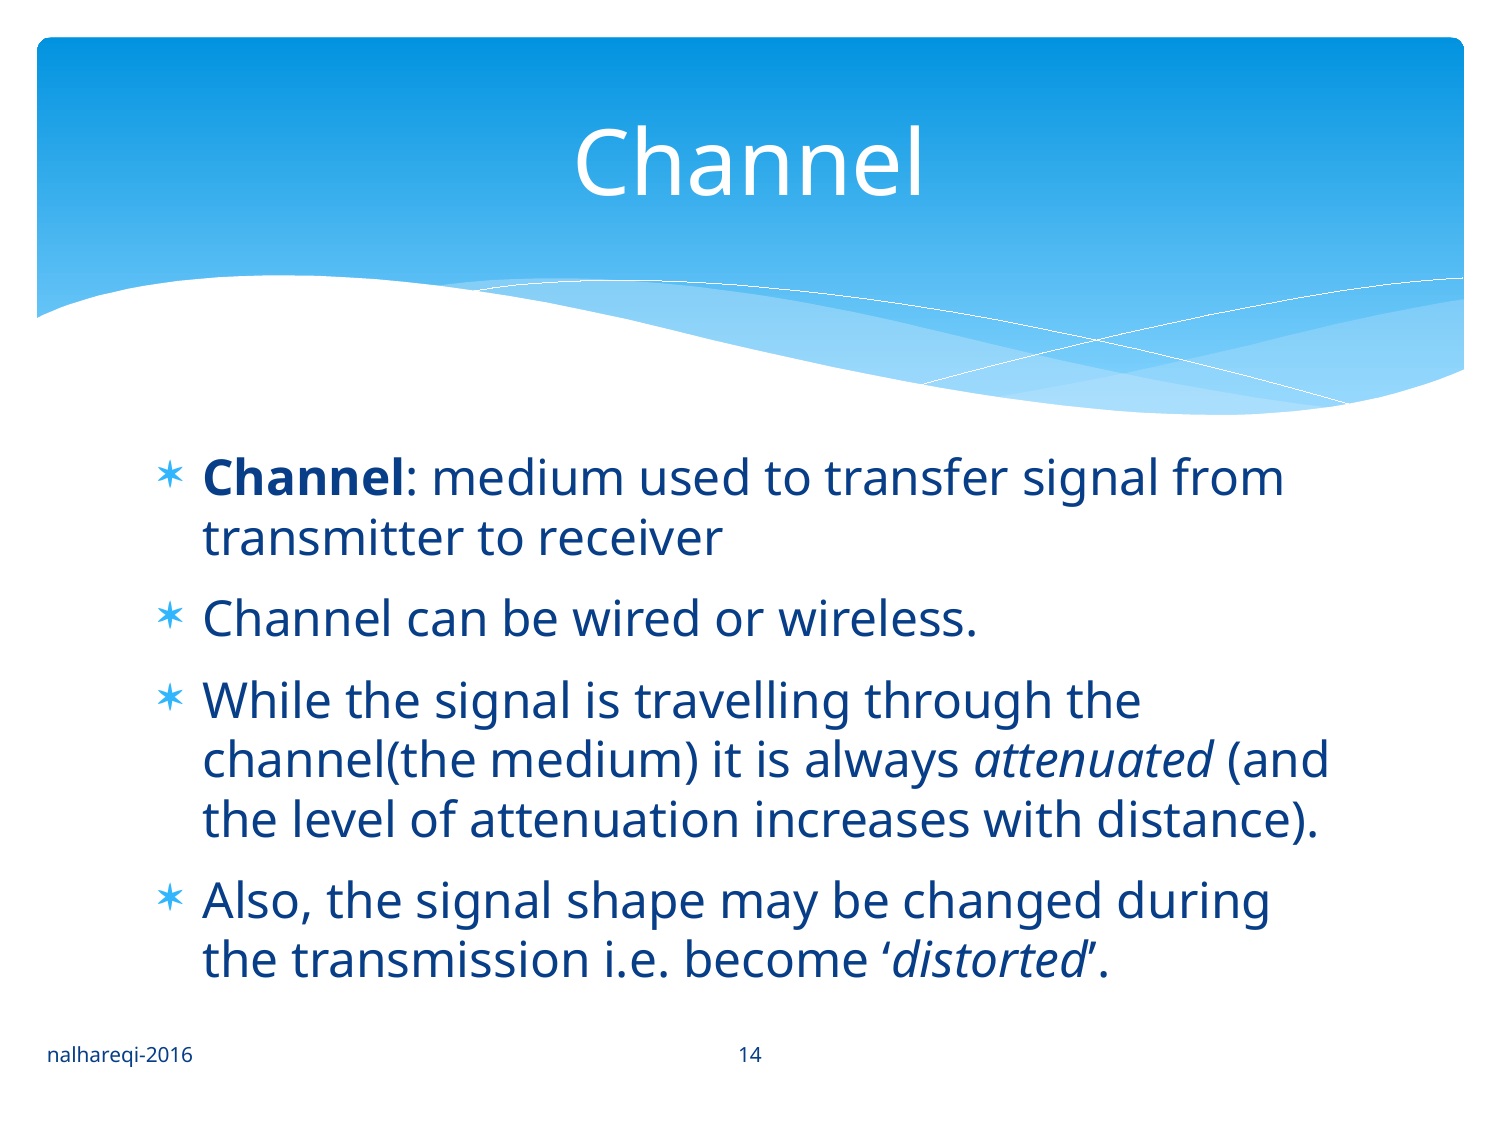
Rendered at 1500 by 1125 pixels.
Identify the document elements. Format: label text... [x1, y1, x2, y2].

title Channel [75, 55, 1425, 261]
footer nalhareqi-2016 [31, 1025, 653, 1086]
list Channel: medium used to transfer signal from transmitter to receiver Channel can be wired or wireless. While the signal is travelling through the channel(the medium) it is always attenuated (and the level of attenuation increases with distance). Also, the signal shape may be changed during the transmission i.e. become ‘distorted’. [143, 438, 1359, 1005]
slide_number 14 [654, 1025, 846, 1086]
